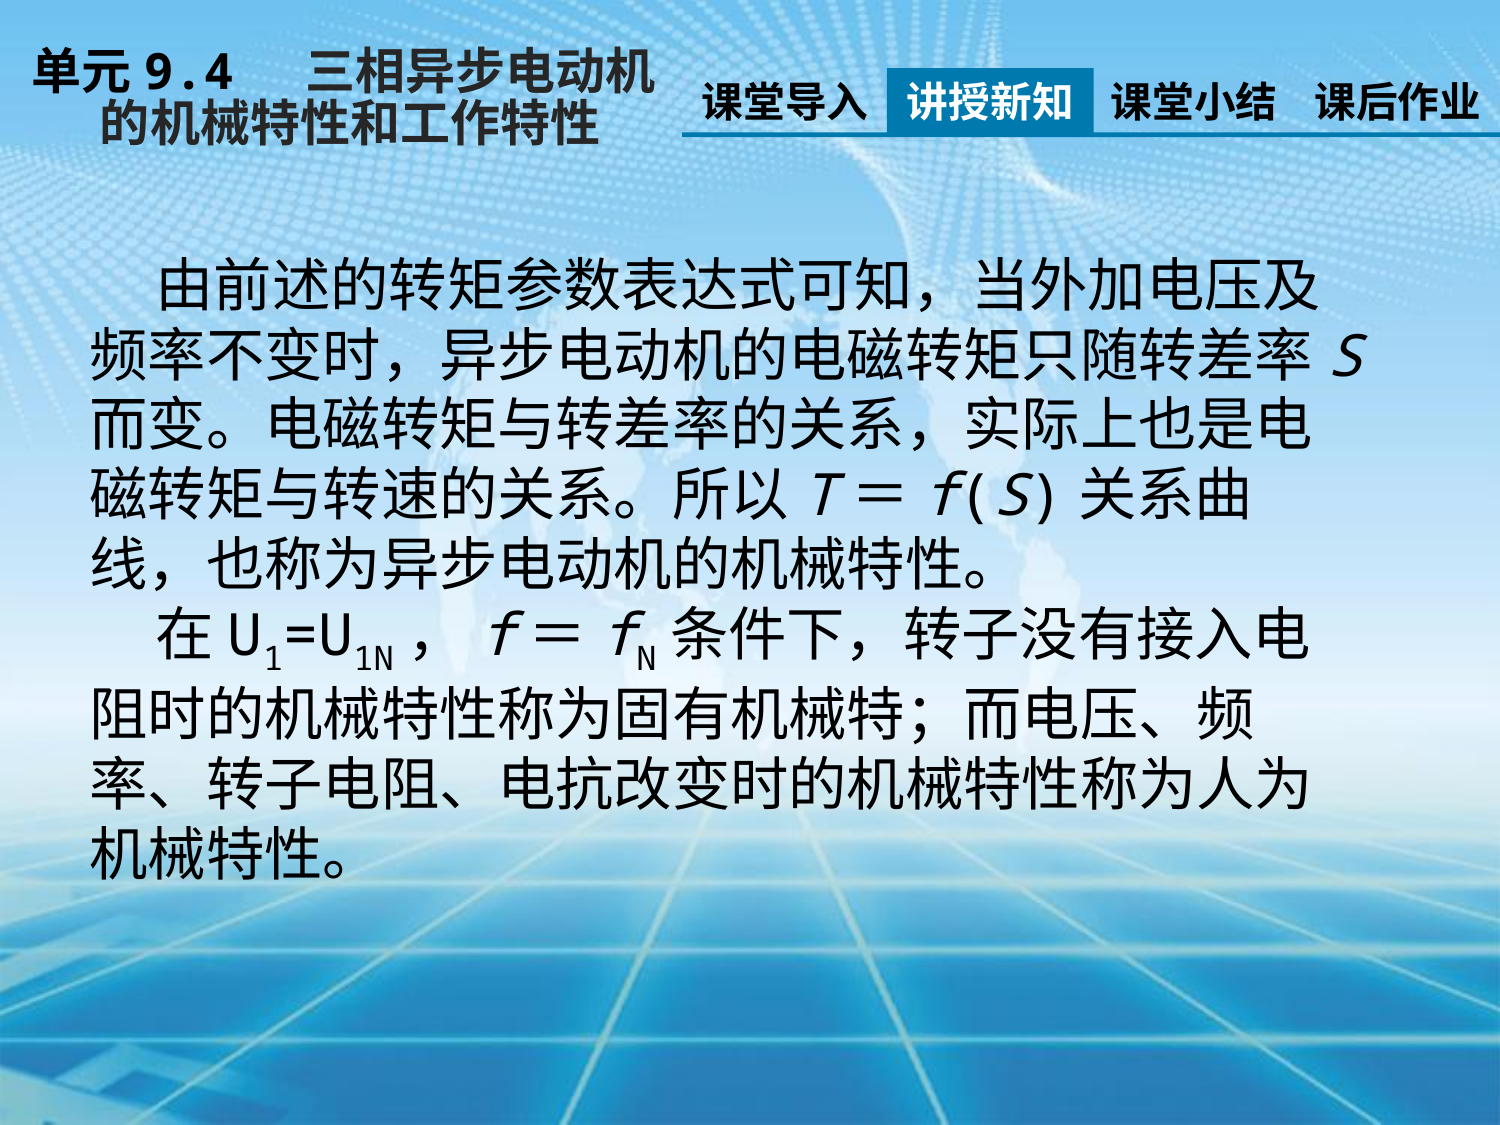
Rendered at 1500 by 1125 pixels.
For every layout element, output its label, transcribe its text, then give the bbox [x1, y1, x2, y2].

text_box 由前述的转矩参数表达式可知，当外加电压及频率不变时，异步电动机的电磁转矩只随转差率S而变。电磁转矩与转差率的关系，实际上也是电磁转矩与转速的关系。所以T＝f(S)关系曲线，也称为异步电动机的机械特性。 在U1=U1N，f＝fN条件下，转子没有接入电阻时的机械特性称为固有机械特；而电压、频率、转子电阻、电抗改变时的机械特性称为人为机械特性。 [75, 240, 1381, 965]
picture [0, 0, 1500, 1125]
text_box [16, 39, 1500, 160]
